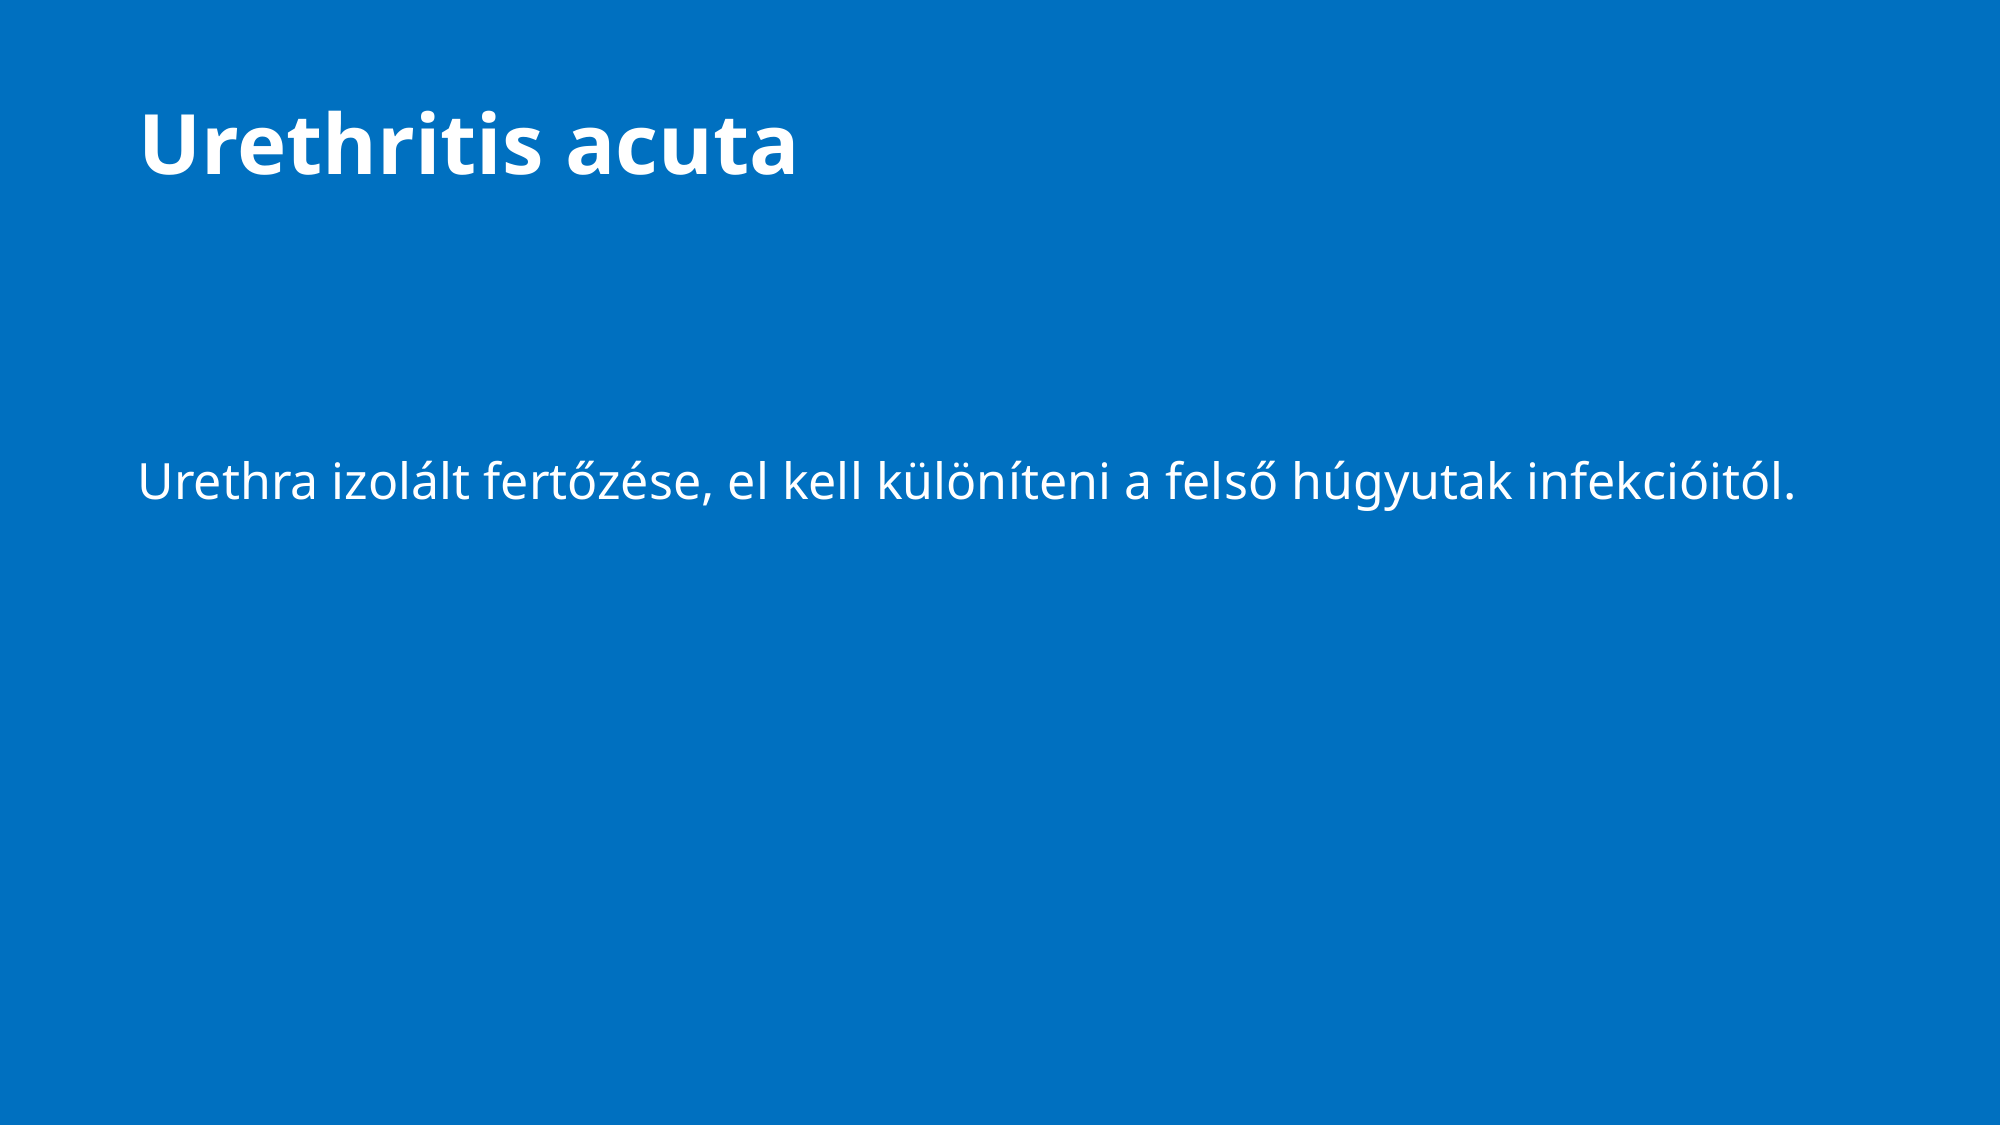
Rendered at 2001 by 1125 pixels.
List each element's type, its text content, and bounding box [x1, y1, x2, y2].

title Urethritis acuta [123, 84, 1474, 257]
text_box Urethra izolált fertőzése, el kell különíteni a felső húgyutak infekcióitól. [123, 442, 1985, 517]
